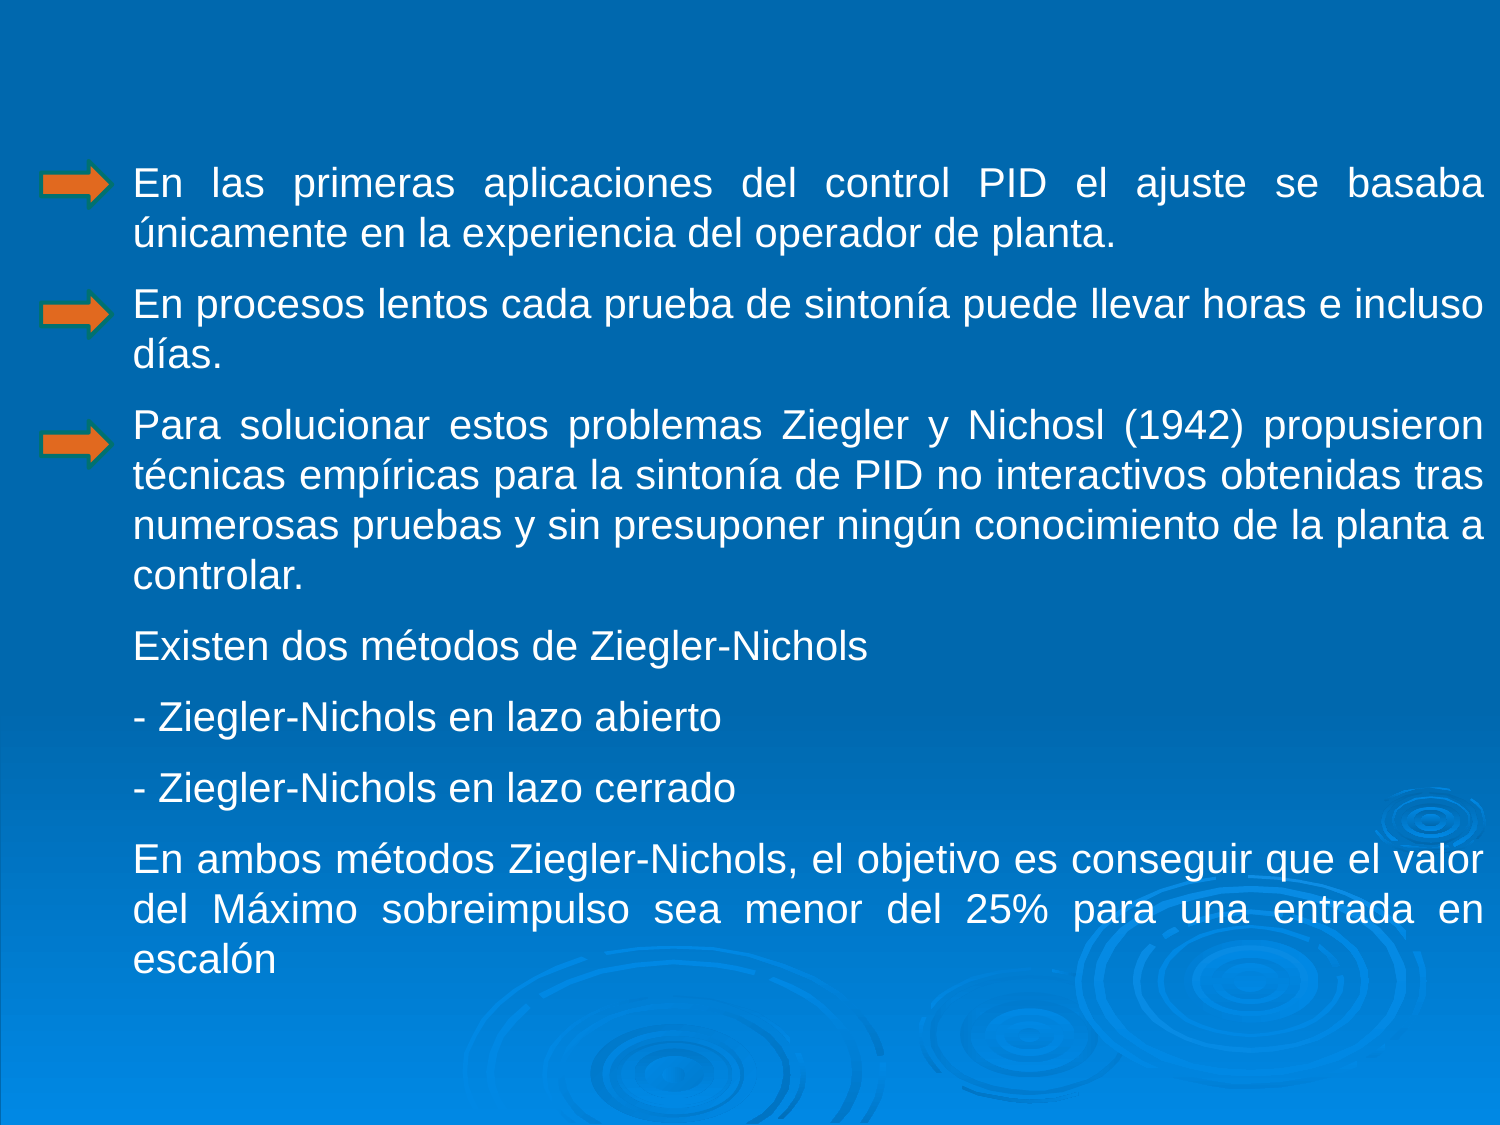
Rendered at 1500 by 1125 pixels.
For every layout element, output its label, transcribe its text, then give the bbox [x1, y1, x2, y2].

text_box [39, 418, 115, 470]
text_box En las primeras aplicaciones del control PID el ajuste se basaba únicamente en la experiencia del operador de planta. En procesos lentos cada prueba de sintonía puede llevar horas e incluso días. Para solucionar estos problemas Ziegler y Nichosl (1942) propusieron técnicas empíricas para la sintonía de PID no interactivos obtenidas tras numerosas pruebas y sin presuponer ningún conocimiento de la planta a controlar. Existen dos métodos de Ziegler-Nichols - Ziegler-Nichols en lazo abierto - Ziegler-Nichols en lazo cerrado En ambos métodos Ziegler-Nichols, el objetivo es conseguir que el valor del Máximo sobreimpulso sea menor del 25% para una entrada en escalón [117, 148, 1500, 989]
text_box [39, 158, 115, 210]
text_box [39, 288, 115, 340]
